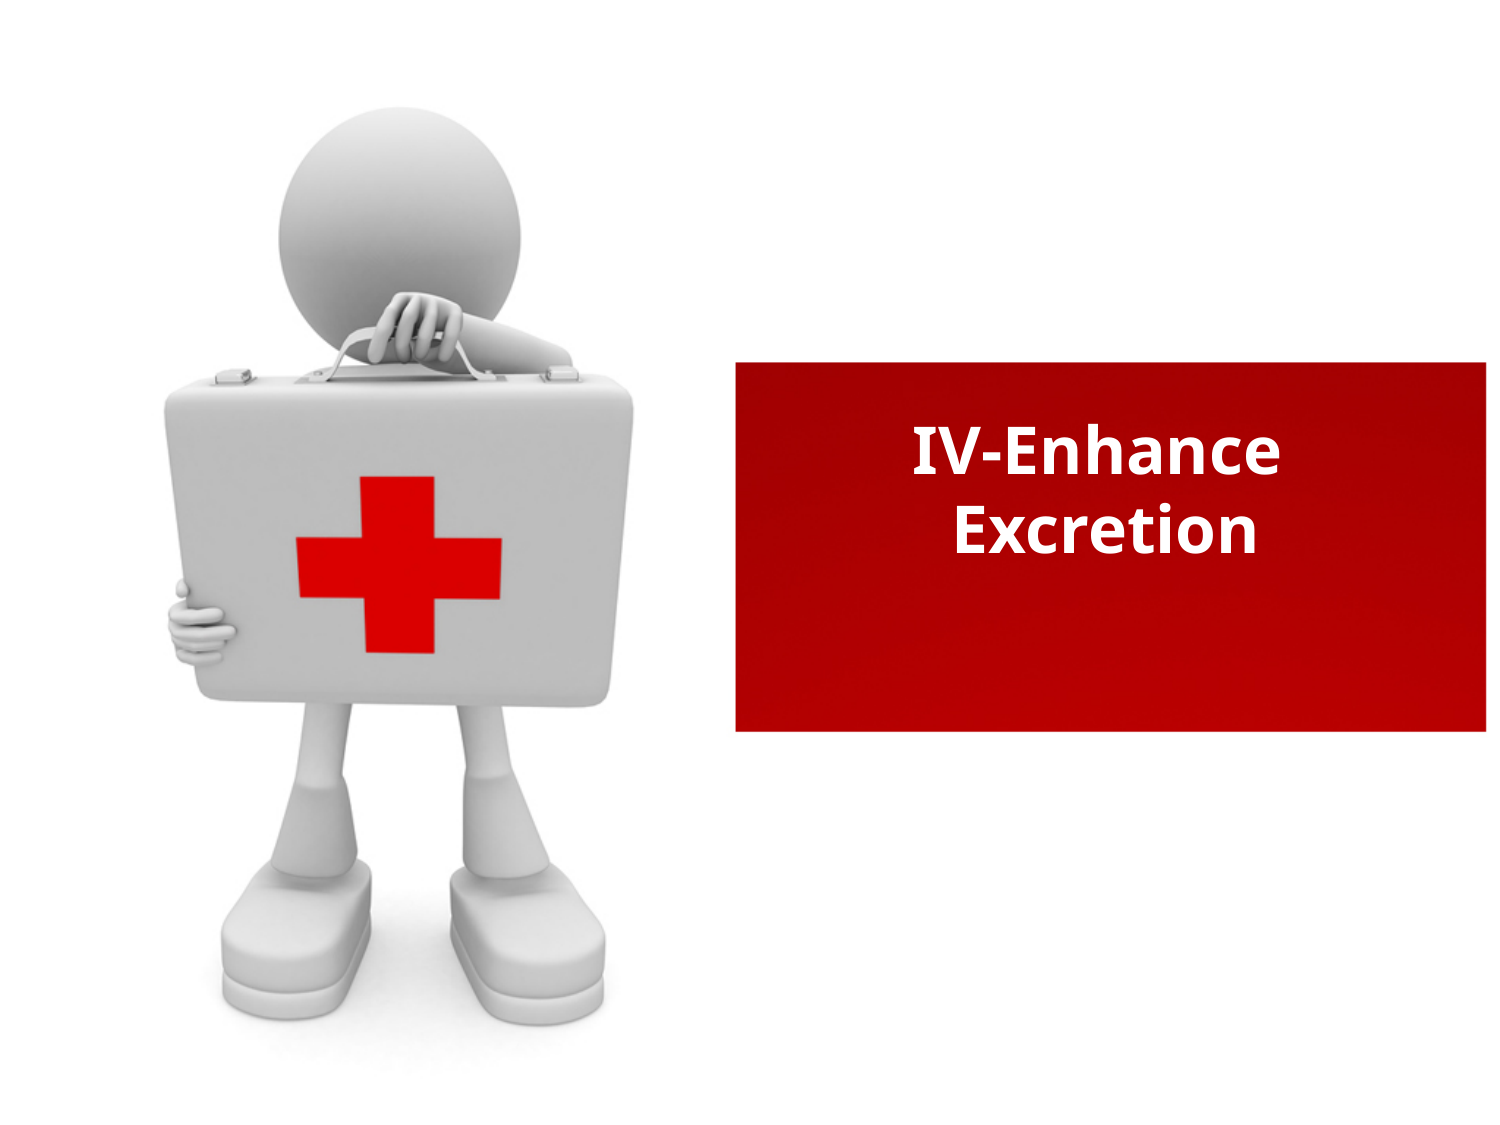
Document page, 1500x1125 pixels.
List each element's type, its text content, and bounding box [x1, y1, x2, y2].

picture [0, 0, 1500, 1125]
title IV-Enhance Excretion [737, 399, 1475, 576]
